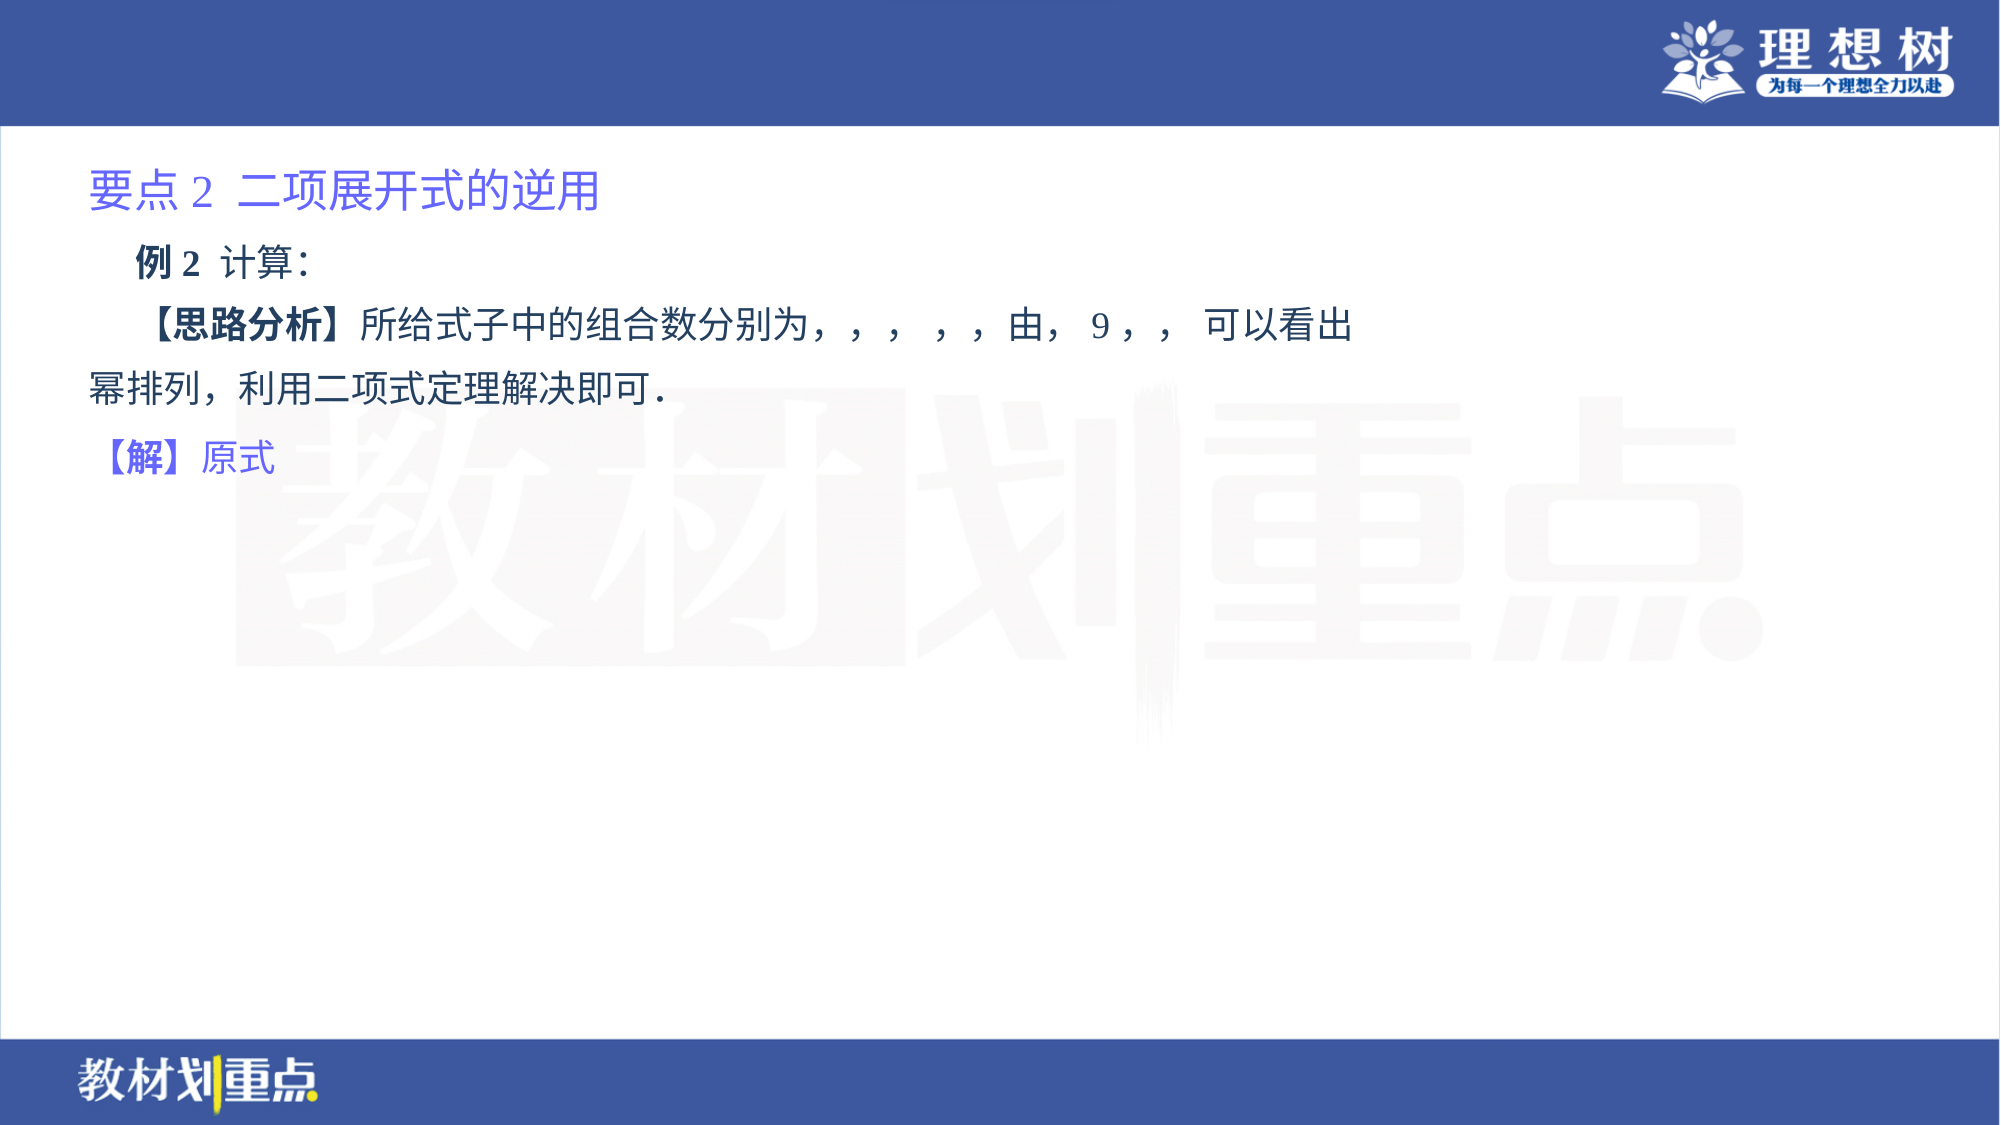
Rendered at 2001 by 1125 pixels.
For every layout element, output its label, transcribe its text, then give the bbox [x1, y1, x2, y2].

picture [0, 0, 2000, 1125]
text_box 要点2 二项展开式的逆用 [88, 135, 1911, 276]
